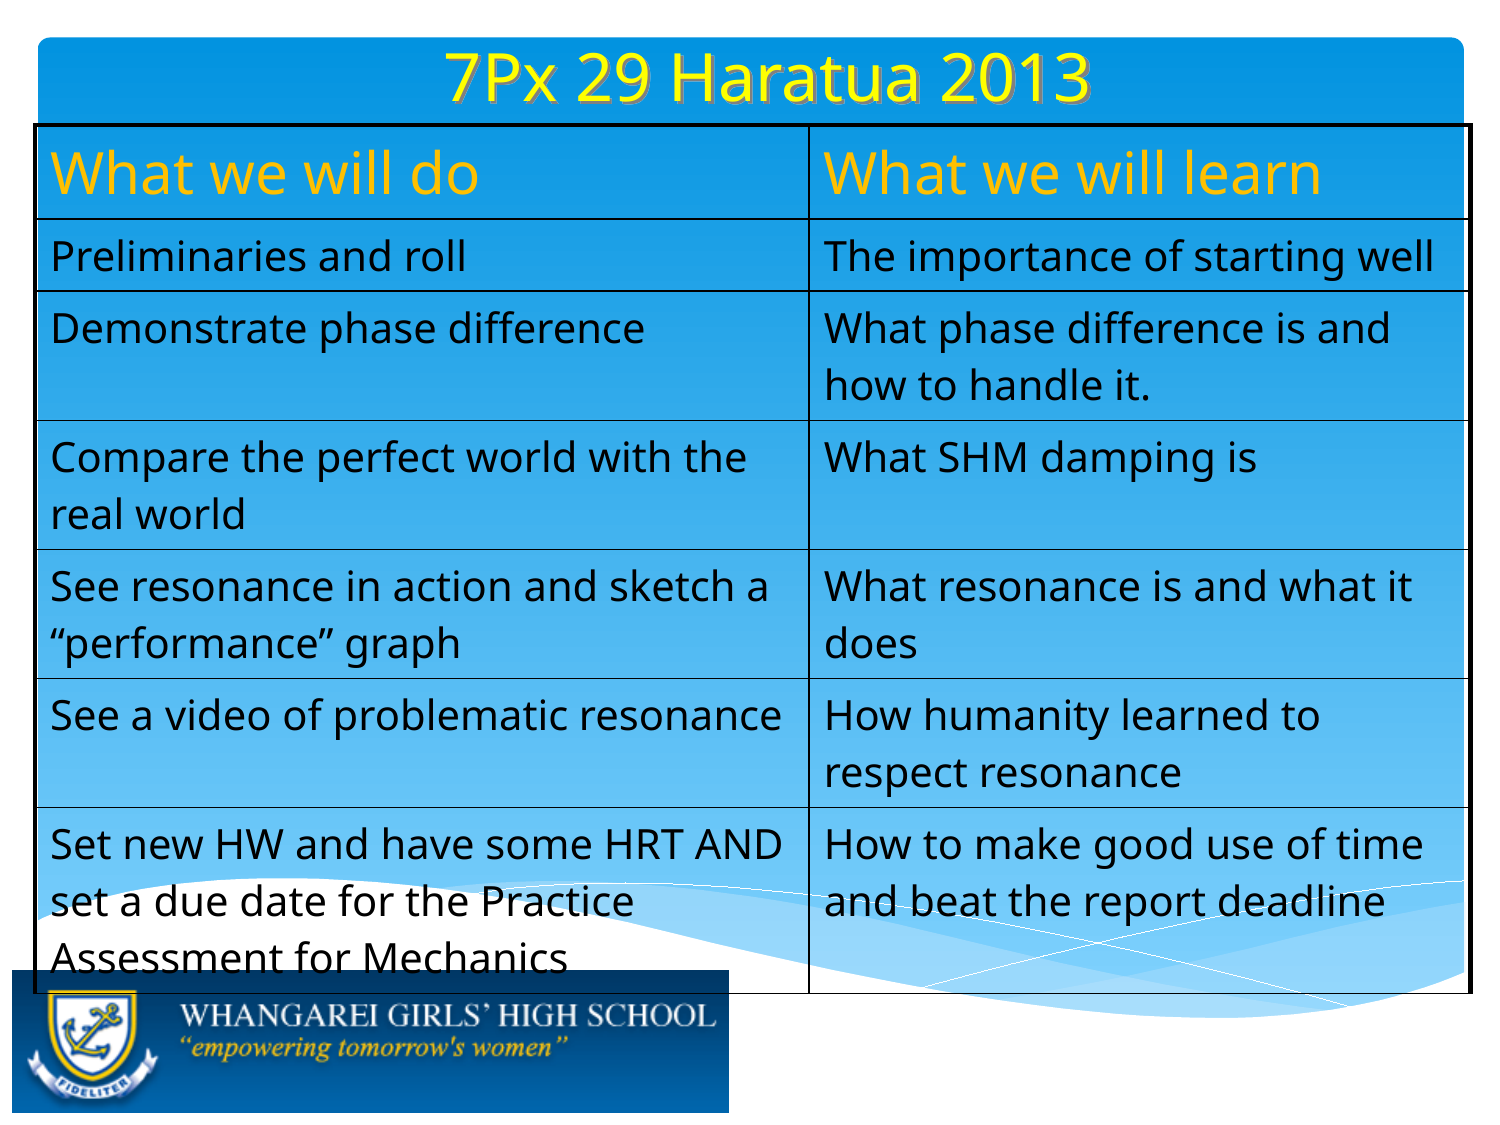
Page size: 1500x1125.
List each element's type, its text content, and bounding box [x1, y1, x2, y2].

table_header What we will do [37, 127, 808, 218]
table_cell Compare the perfect world with the real world [37, 421, 808, 549]
table_cell How humanity learned to respect resonance [810, 679, 1468, 807]
table_cell See a video of problematic resonance [37, 679, 808, 807]
table_cell How to make good use of time and beat the report deadline [810, 808, 1468, 993]
picture [12, 970, 729, 1113]
table_cell Preliminaries and roll [37, 220, 808, 290]
table_cell See resonance in action and sketch a “performance” graph [37, 550, 808, 678]
table_cell What resonance is and what it does [810, 550, 1468, 678]
table_cell What SHM damping is [810, 421, 1468, 549]
text_box 7Px 29 Haratua 2013 [162, 24, 1375, 123]
table_cell Set new HW and have some HRT AND set a due date for the Practice Assessment for Mechanics [37, 808, 808, 993]
table_cell The importance of starting well [810, 220, 1468, 290]
table_header What we will learn [810, 127, 1468, 218]
table_cell Demonstrate phase difference [37, 292, 808, 420]
table_cell What phase difference is and how to handle it. [810, 292, 1468, 420]
